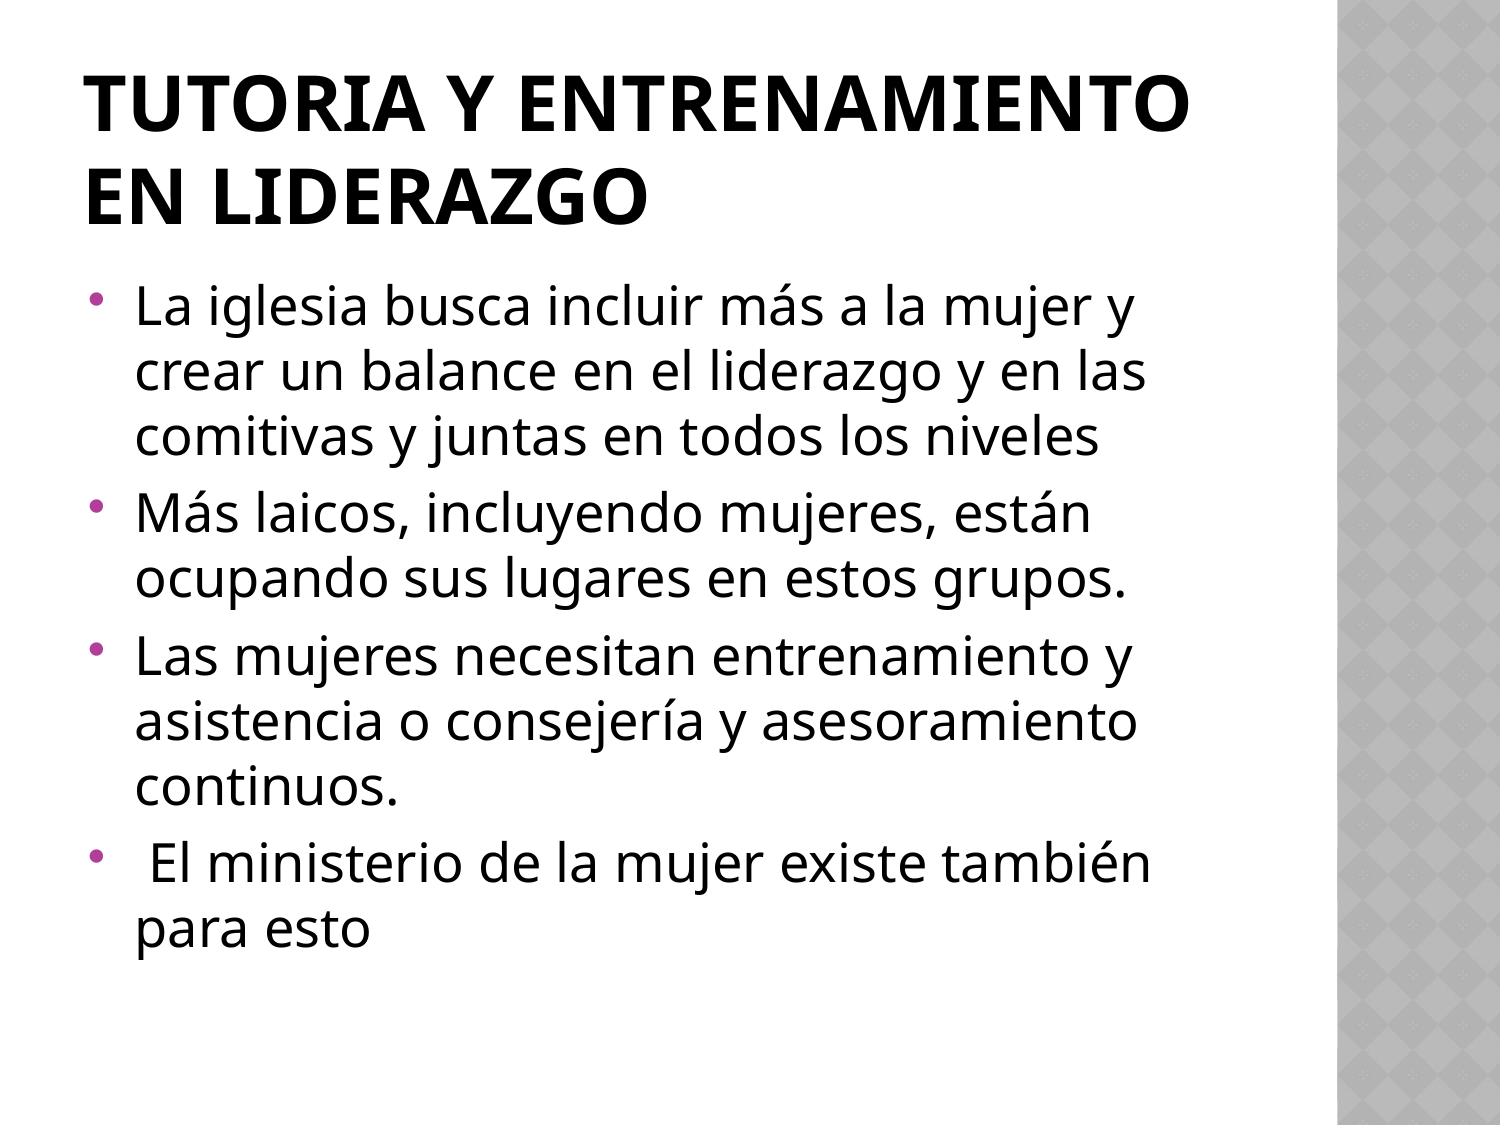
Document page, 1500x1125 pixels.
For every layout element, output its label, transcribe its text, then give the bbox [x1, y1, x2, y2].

list La iglesia busca incluir más a la mujer y crear un balance en el liderazgo y en las comitivas y juntas en todos los niveles Más laicos, incluyendo mujeres, están ocupando sus lugares en estos grupos. Las mujeres necesitan entrenamiento y asistencia o consejería y asesoramiento continuos. El ministerio de la mujer existe también para esto [75, 264, 1282, 1059]
title Tutoria y entrenamiento en liderazgo [75, 52, 1263, 240]
